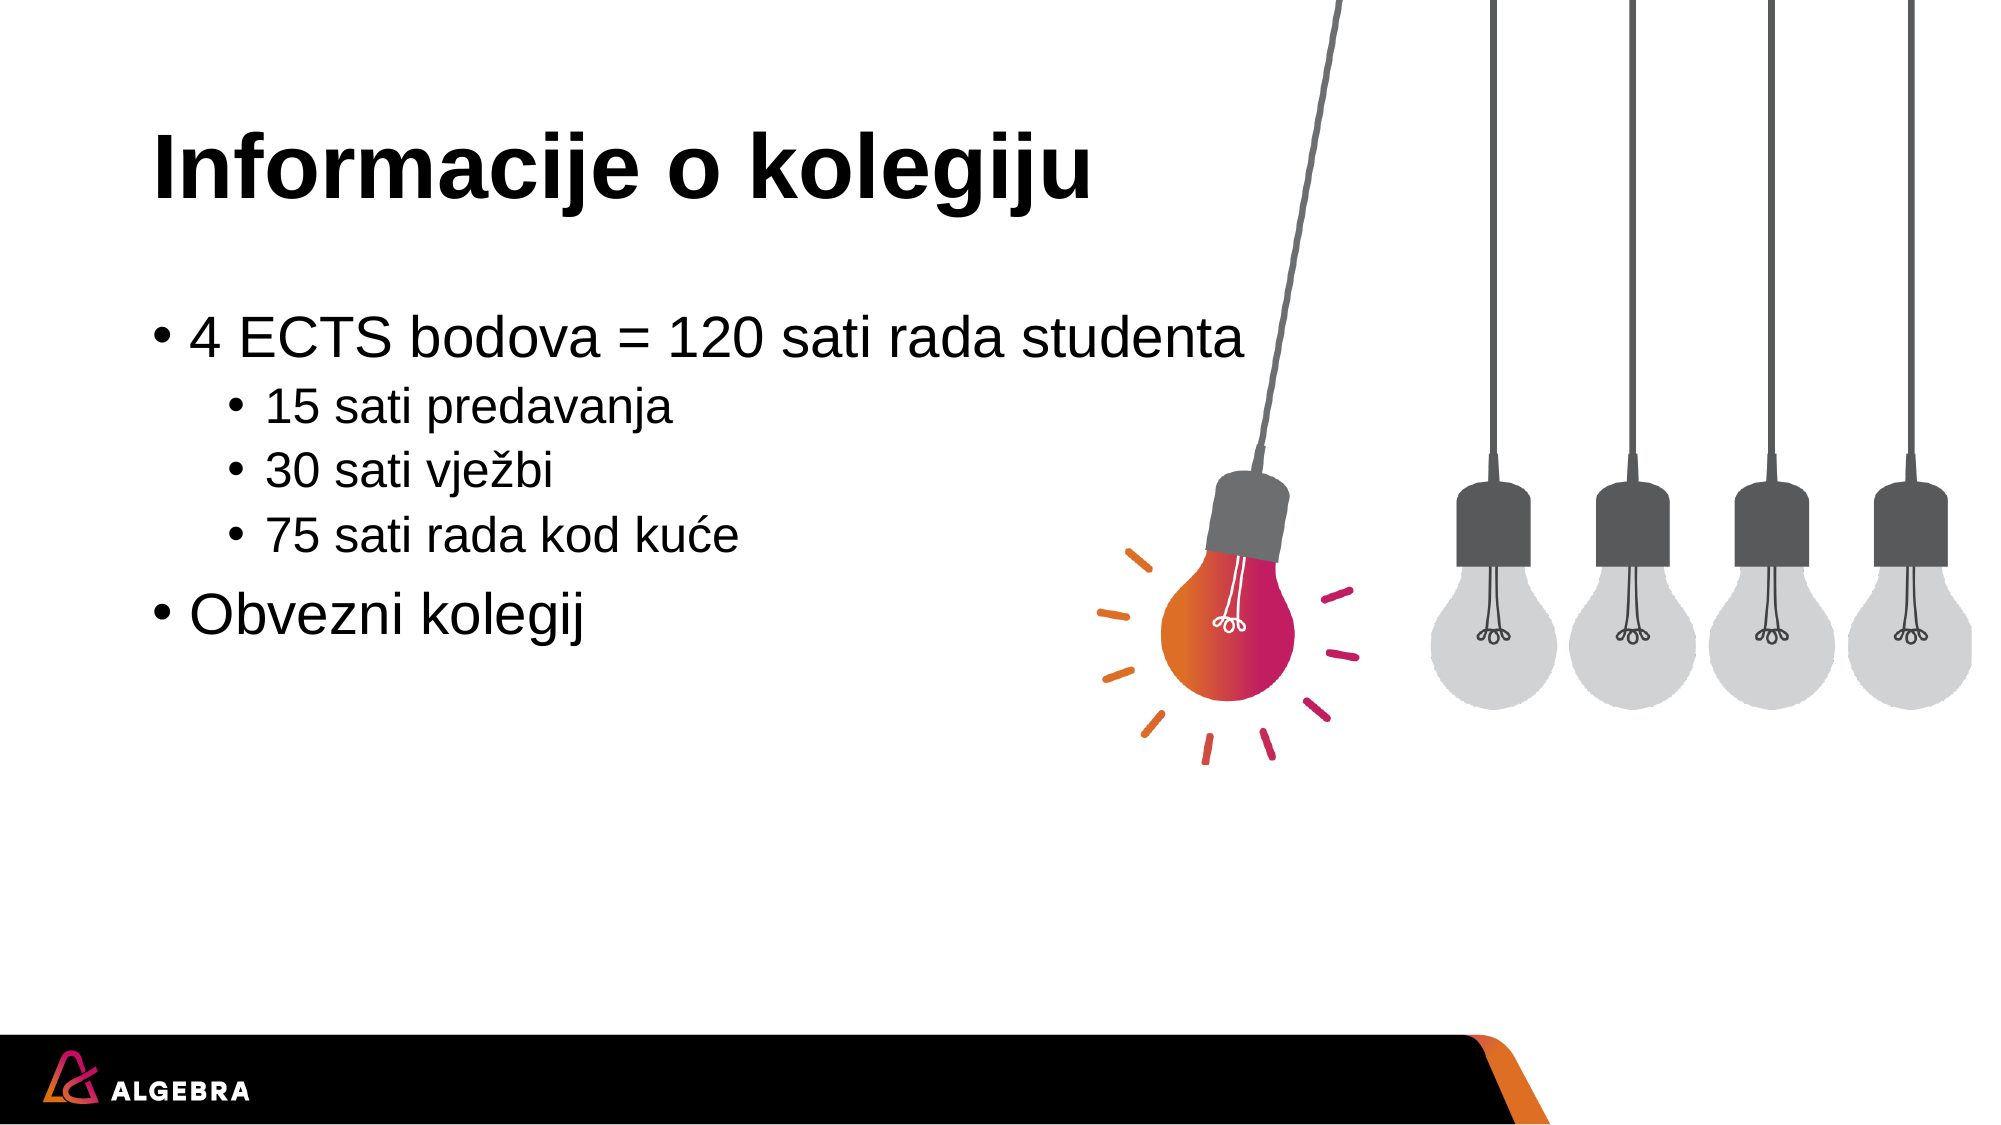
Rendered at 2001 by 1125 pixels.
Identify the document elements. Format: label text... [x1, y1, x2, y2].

picture [0, 1034, 1733, 1125]
title Informacije o kolegiju [137, 59, 1096, 278]
list 4 ECTS bodova = 120 sati rada studenta 15 sati predavanja 30 sati vježbi 75 sati rada kod kuće Obvezni kolegij [137, 299, 1863, 1014]
picture [1096, 0, 1972, 765]
